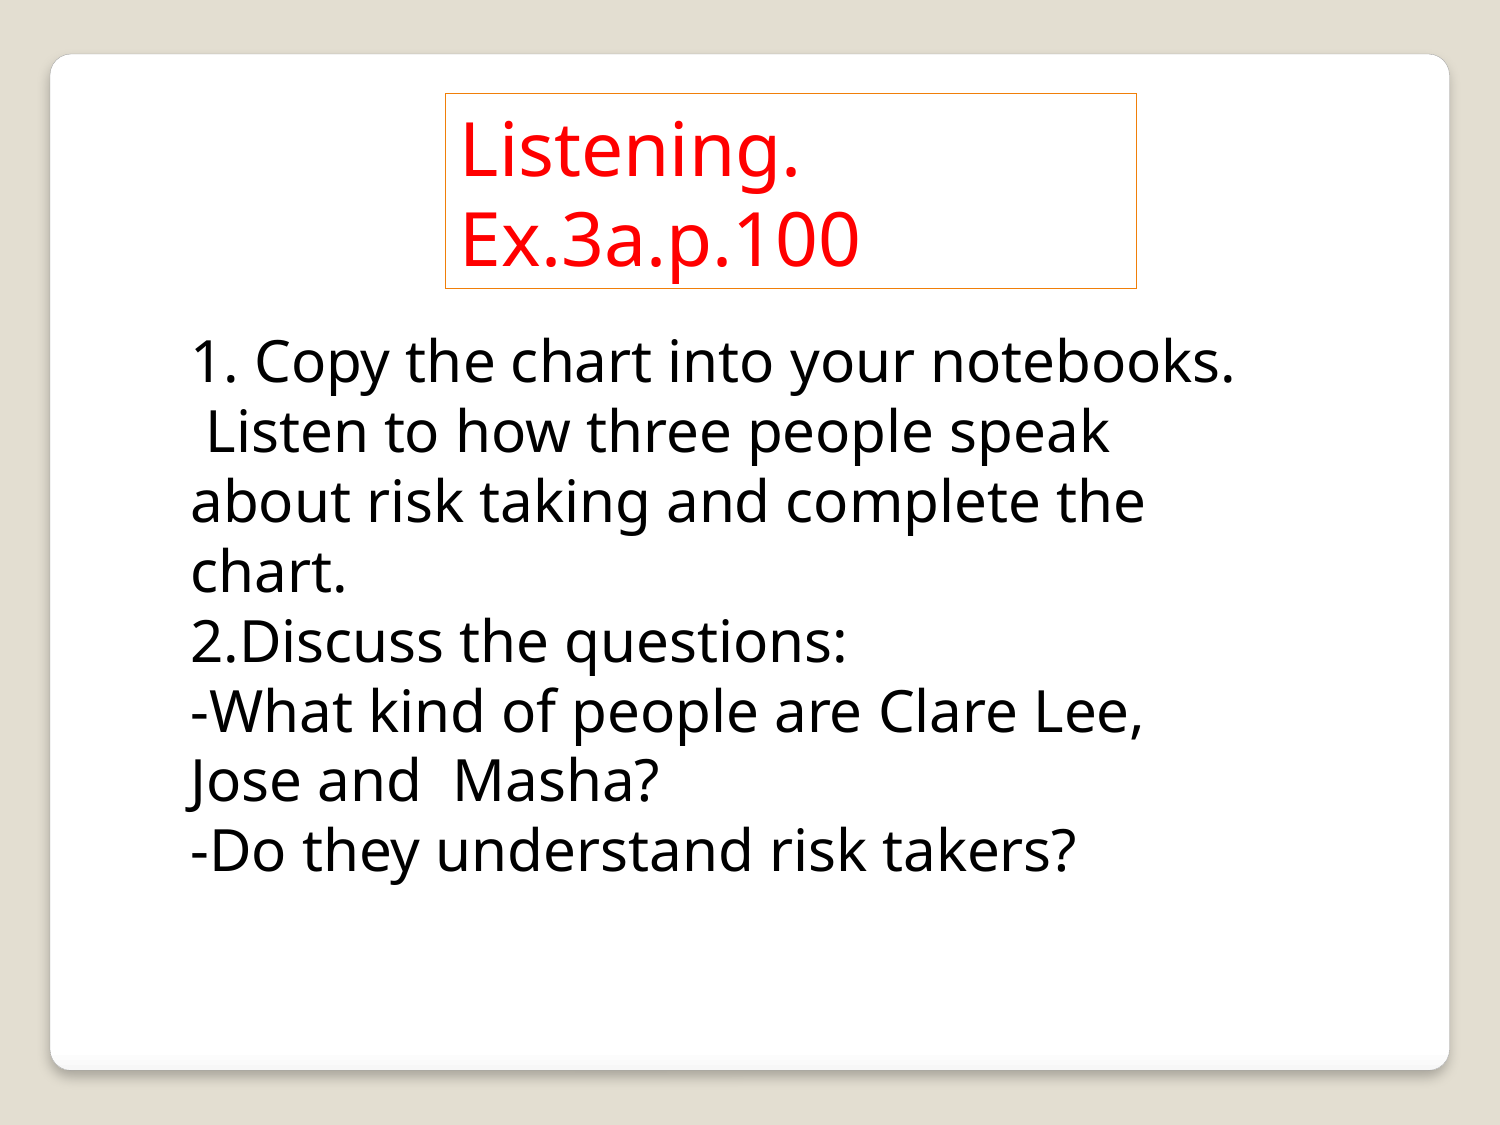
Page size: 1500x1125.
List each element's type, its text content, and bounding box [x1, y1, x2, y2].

text_box 1. Copy the chart into your notebooks. Listen to how three people speak about risk taking and complete the chart. 2.Discuss the questions: -What kind of people are Clare Lee, Jose and Masha? -Do they understand risk takers? [175, 316, 1266, 891]
text_box Listening. Ex.3a.p.100 [445, 93, 1137, 289]
